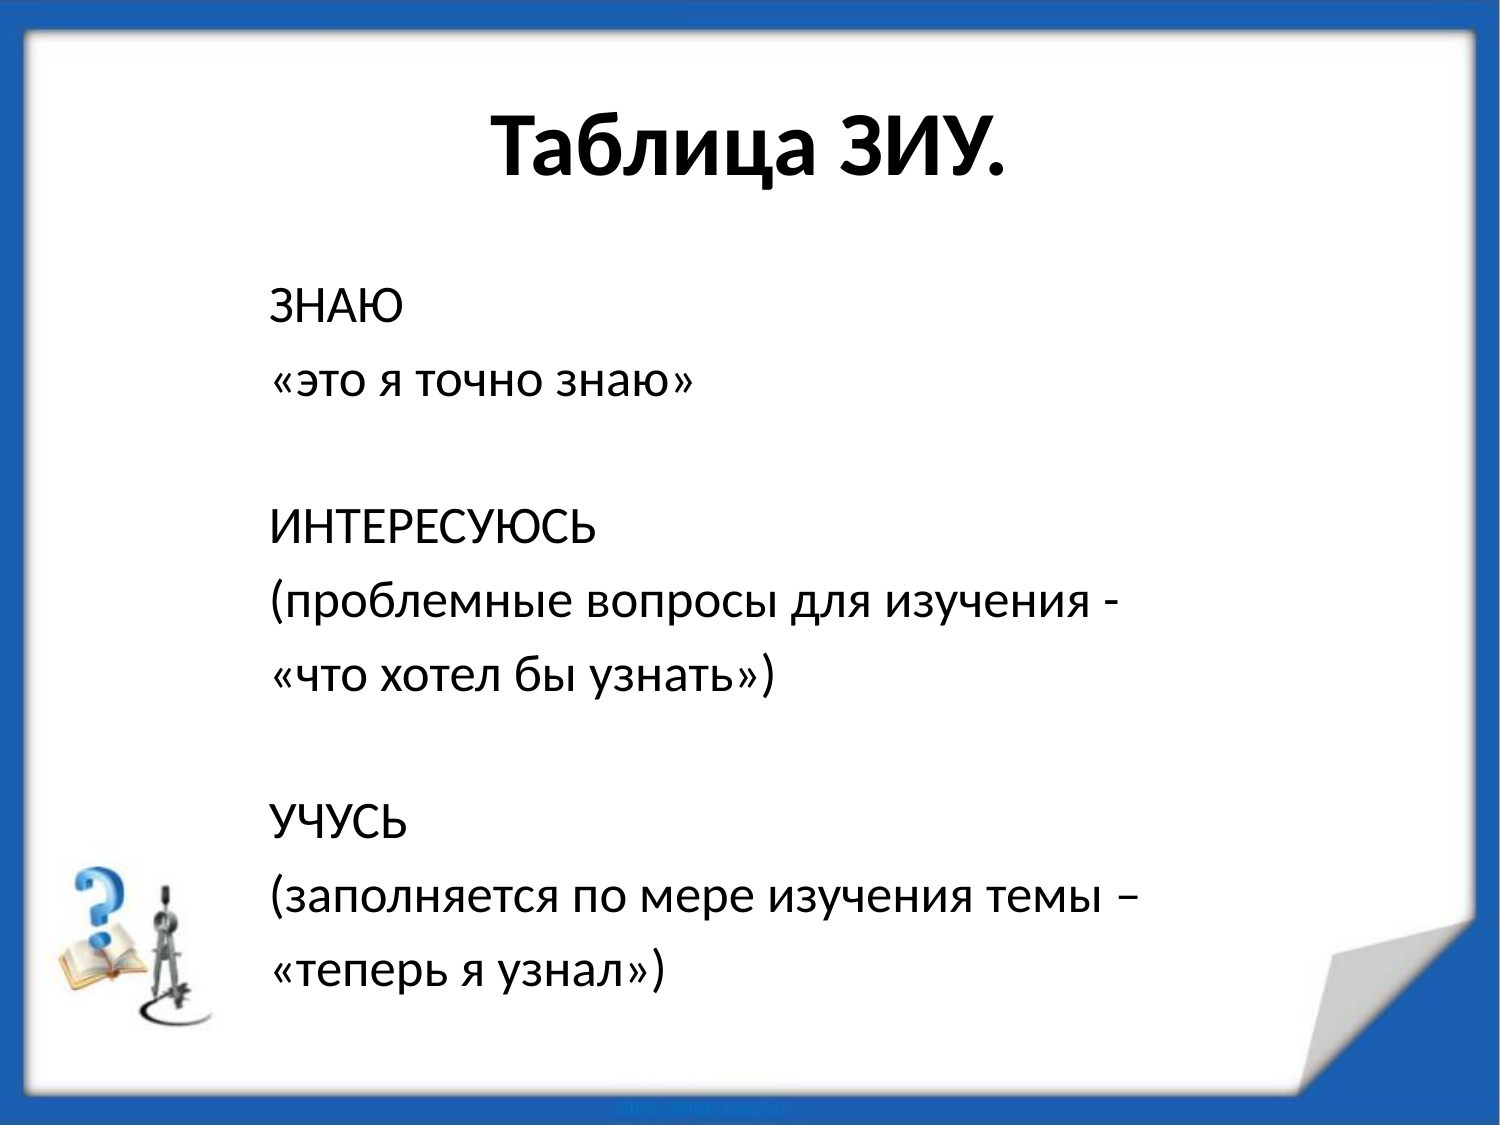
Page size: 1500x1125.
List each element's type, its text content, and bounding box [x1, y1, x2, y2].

list ЗНАЮ «это я точно знаю» ИНТЕРЕСУЮСЬ (проблемные вопросы для изучения - «что хотел бы узнать») УЧУСЬ (заполняется по мере изучения темы – «теперь я узнал») [253, 262, 1425, 1005]
title Таблица ЗИУ. [75, 45, 1425, 233]
picture [0, 0, 1500, 1125]
